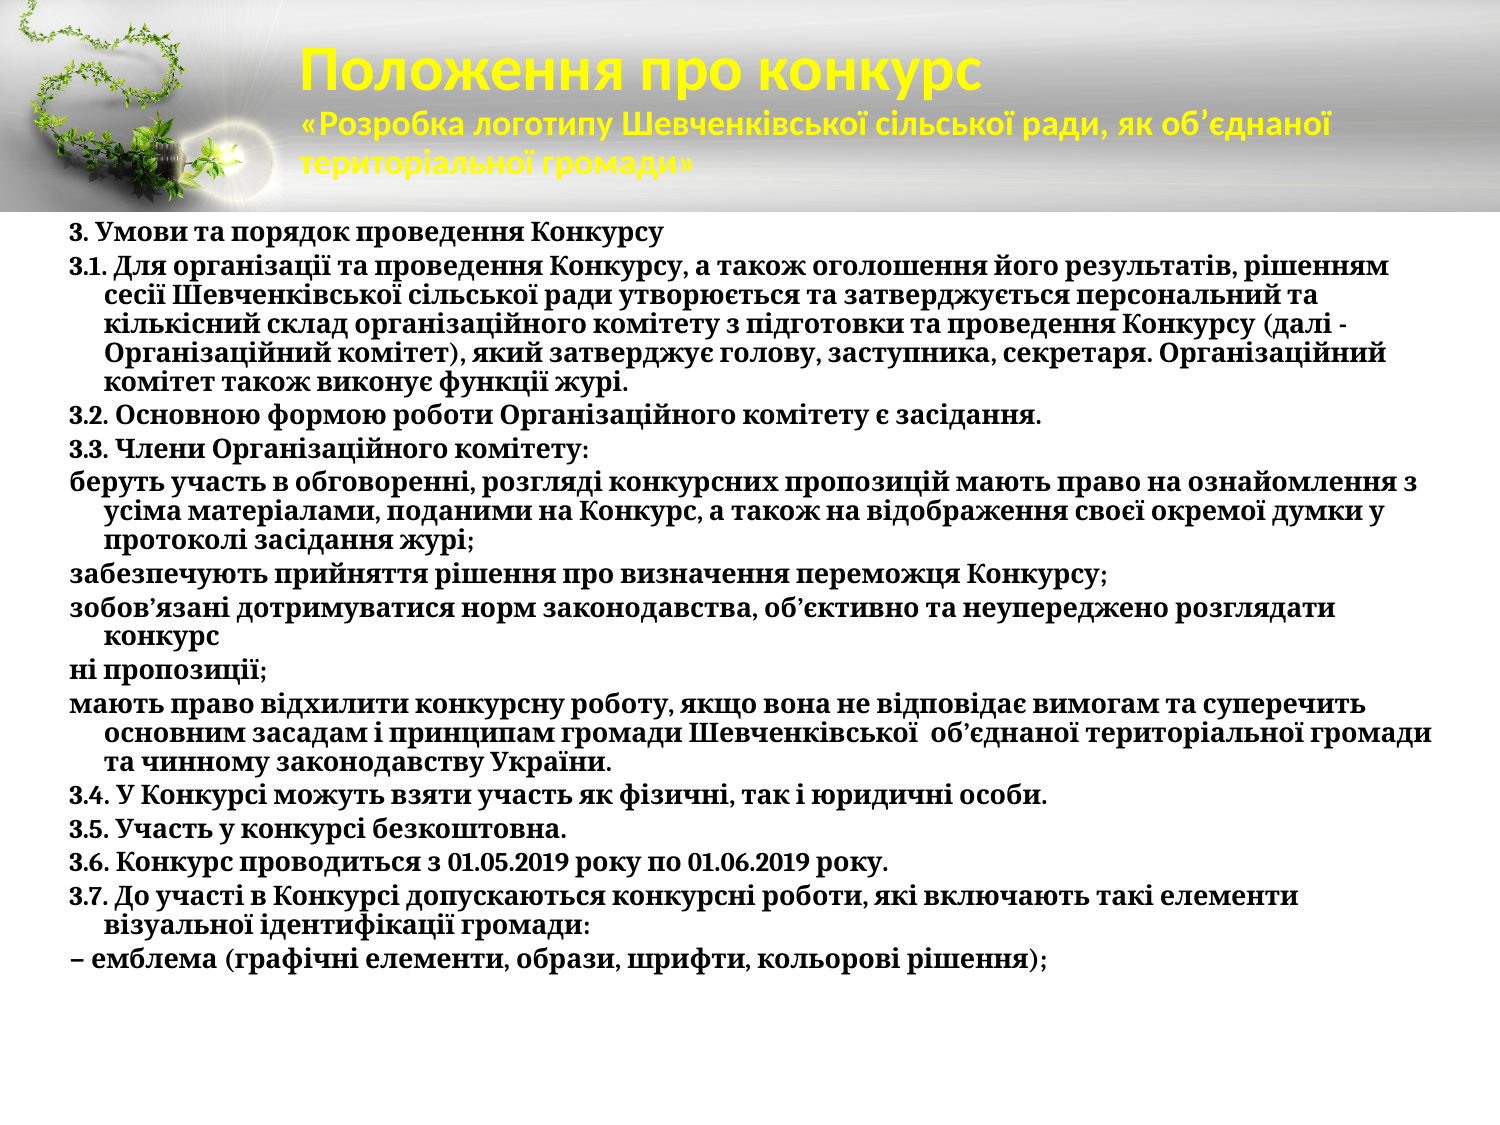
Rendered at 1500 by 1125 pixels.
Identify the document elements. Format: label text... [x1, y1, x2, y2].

title Положення про конкурс «Розробка логотипу Шевченківської сільської ради, як об’єднаної територіальної громади» [284, 26, 1397, 191]
picture [0, 0, 1500, 212]
list 3. Умови та порядок проведення Конкурсу 3.1. Для організації та проведення Конкурсу, а також оголошення його результатів, рішенням сесії Шевченківської сільської ради утворюється та затверджується персональний та кількісний склад організаційного комітету з підготовки та проведення Конкурсу (далі - Організаційний комітет), який затверджує голову, заступника, секретаря. Організаційний комітет також виконує функції журі. 3.2. Основною формою роботи Організаційного комітету є засідання. 3.3. Члени Організаційного комітету: беруть участь в обговоренні, розгляді конкурсних пропозицій мають право на ознайомлення з усіма матеріалами, поданими на Конкурс, а також на відображення своєї окремої думки у протоколі засідання журі; забезпечують прийняття рішення про визначення переможця Конкурсу; зобов’язані дотримуватися норм законодавства, об’єктивно та неупереджено розглядати конкурс ні пропозиції; мають право відхилити конкурсну роботу, якщо вона не відповідає вимогам та суперечить основним засадам і принципам громади Шевченківської об’єднаної територіальної громади та чинному законодавству України. 3.4. У Конкурсі можуть взяти участь як фізичні, так і юридичні особи. 3.5. Участь у конкурсі безкоштовна. 3.6. Конкурс проводиться з 01.05.2019 року по 01.06.2019 року. 3.7. До участі в Конкурсі допускаються конкурсні роботи, які включають такі елементи візуальної ідентифікації громади: − емблема (графічні елементи, образи, шрифти, кольорові рішення); [54, 211, 1470, 1014]
